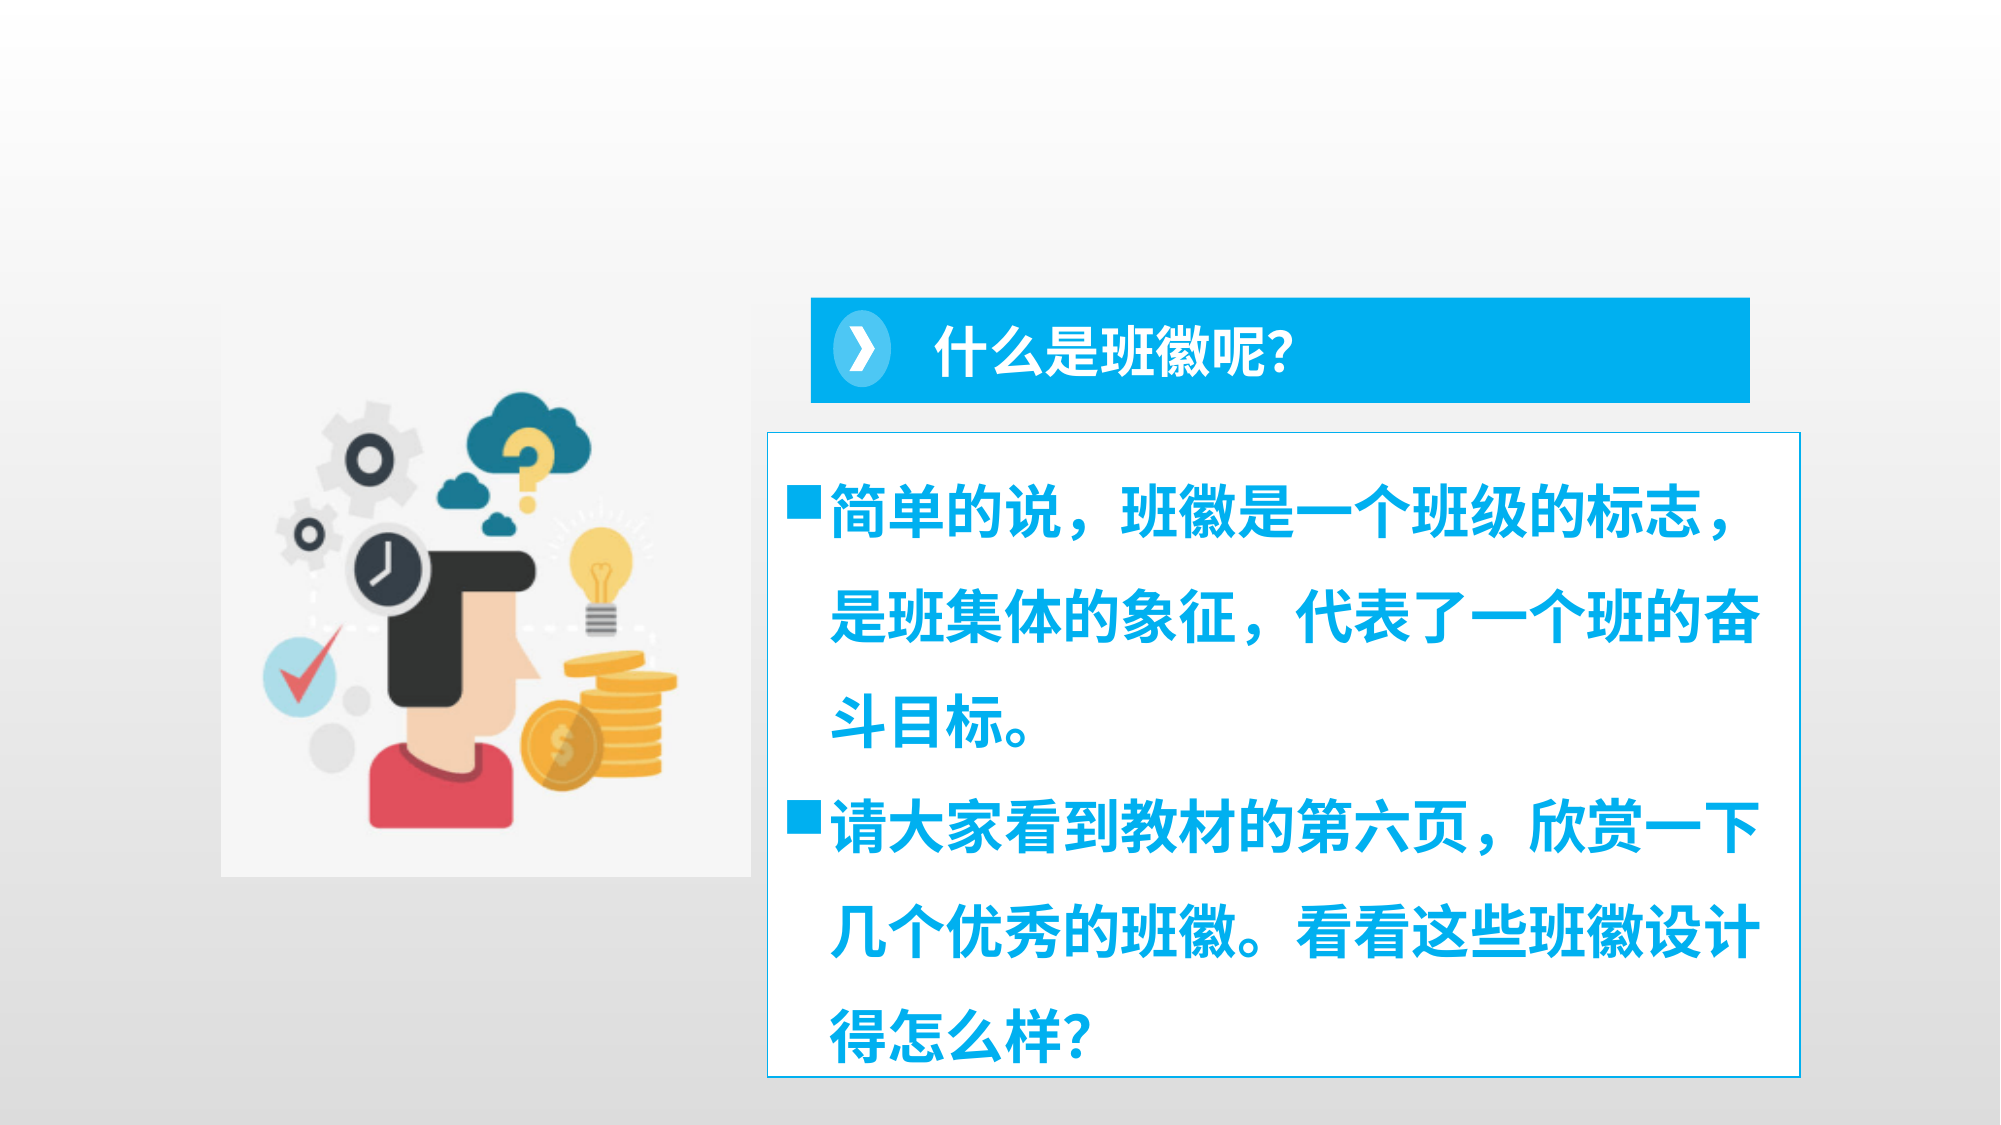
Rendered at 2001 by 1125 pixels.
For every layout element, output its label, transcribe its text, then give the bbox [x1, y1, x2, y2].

text_box 简单的说，班徽是一个班级的标志，是班集体的象征，代表了一个班的奋斗目标。 请大家看到教材的第六页，欣赏一下几个优秀的班徽。看看这些班徽设计得怎么样？ [767, 432, 1801, 1078]
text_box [810, 297, 1750, 403]
picture [221, 297, 751, 877]
